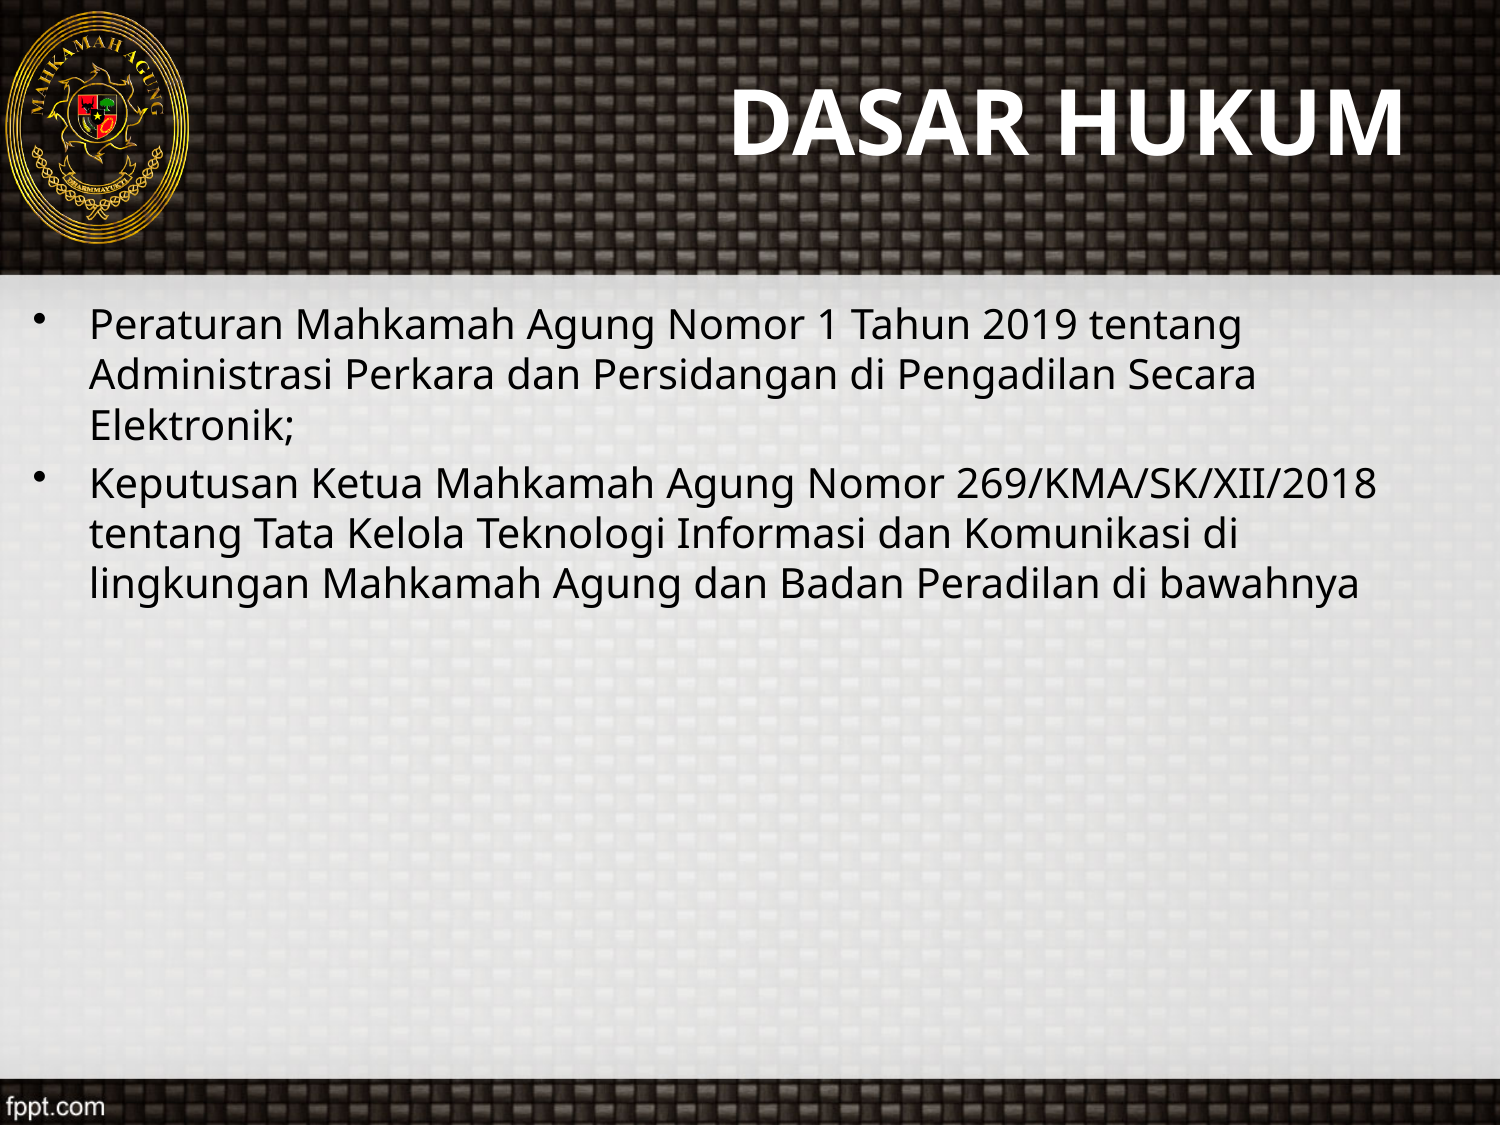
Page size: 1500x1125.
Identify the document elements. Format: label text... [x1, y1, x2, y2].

list Peraturan Mahkamah Agung Nomor 1 Tahun 2019 tentang Administrasi Perkara dan Persidangan di Pengadilan Secara Elektronik; Keputusan Ketua Mahkamah Agung Nomor 269/KMA/SK/XII/2018 tentang Tata Kelola Teknologi Informasi dan Komunikasi di lingkungan Mahkamah Agung dan Badan Peradilan di bawahnya [17, 290, 1483, 1071]
title DASAR HUKUM [395, 54, 1425, 184]
picture [0, 0, 1500, 1125]
